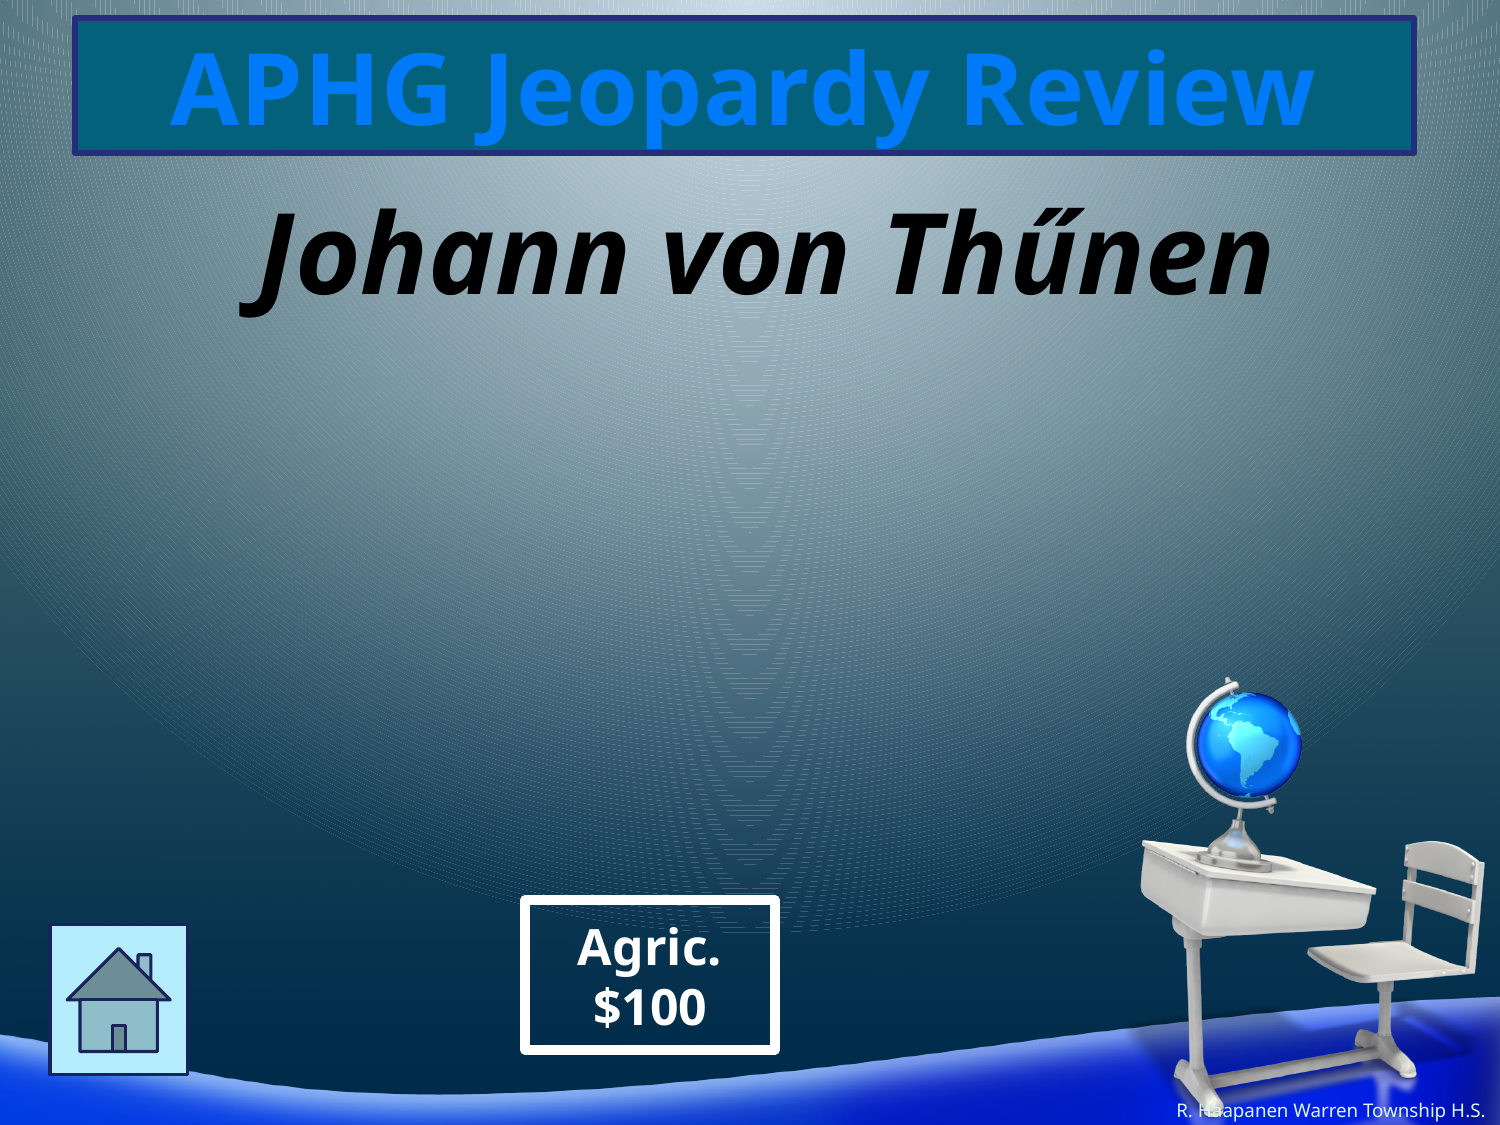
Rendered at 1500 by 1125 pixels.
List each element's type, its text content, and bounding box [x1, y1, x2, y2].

list Johann von Thűnen [33, 174, 1500, 250]
picture [0, 0, 1500, 1125]
footer R. Haapanen Warren Township H.S. [1025, 1091, 1500, 1125]
text_box [48, 923, 189, 1076]
text_box Agric. $100 [525, 899, 775, 1050]
